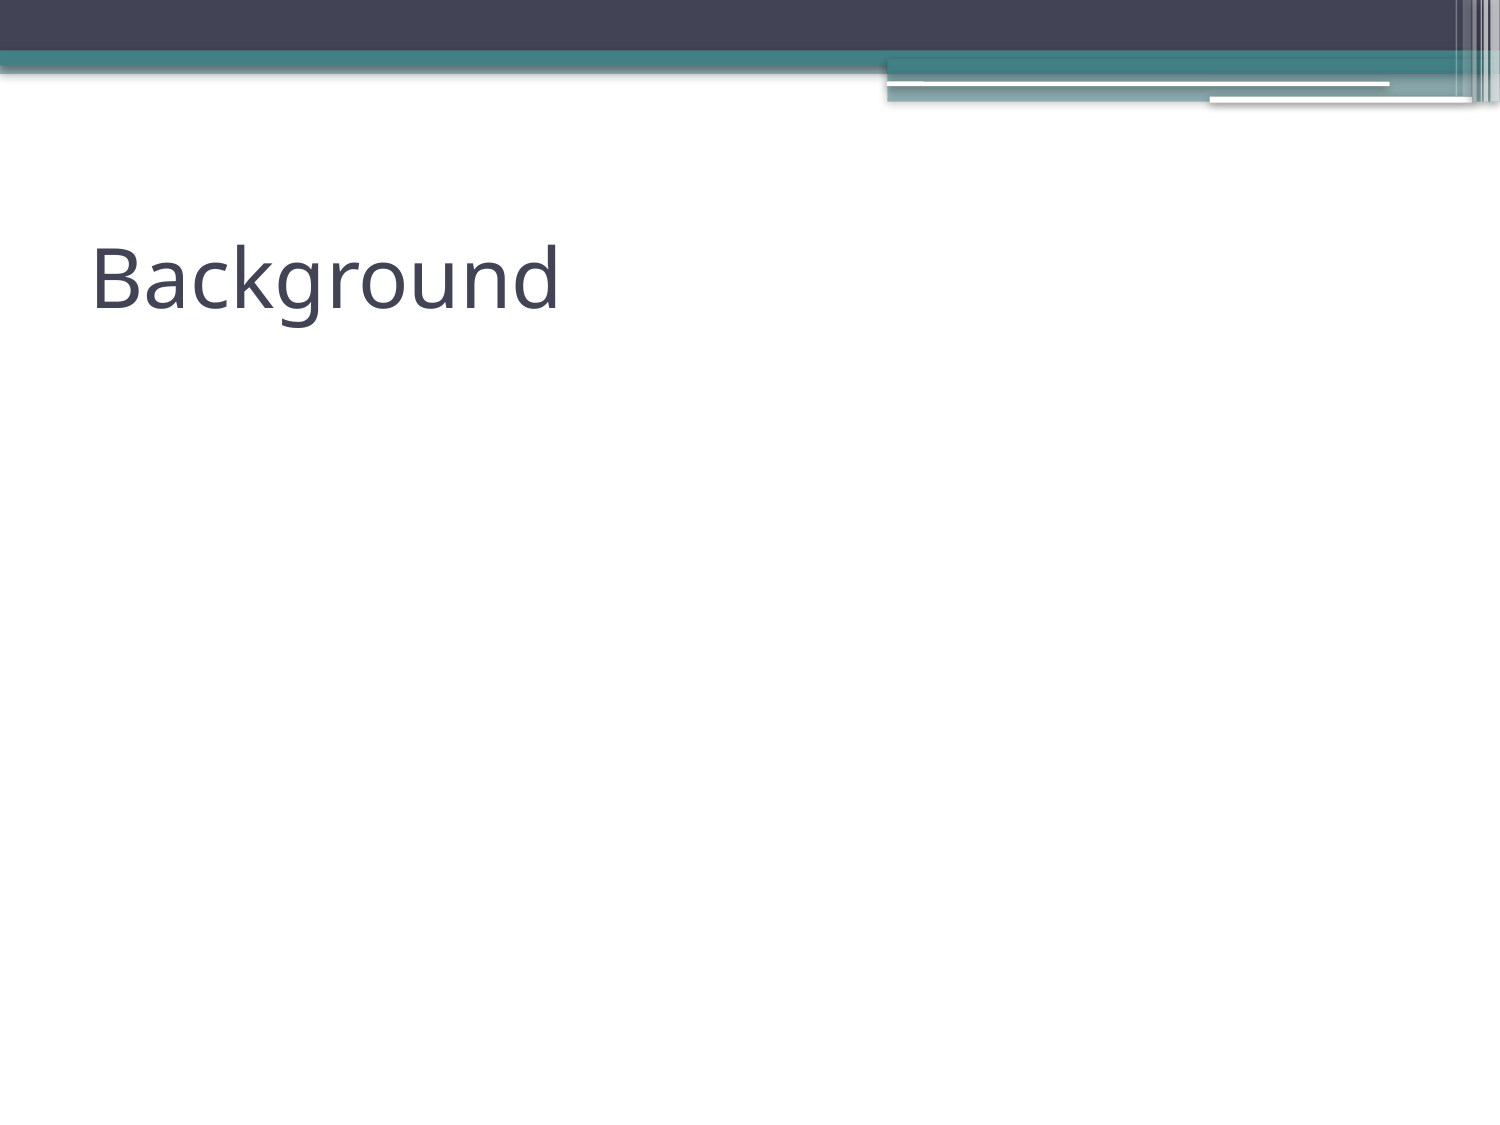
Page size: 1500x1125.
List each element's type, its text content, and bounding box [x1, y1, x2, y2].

title Background [75, 187, 1425, 363]
